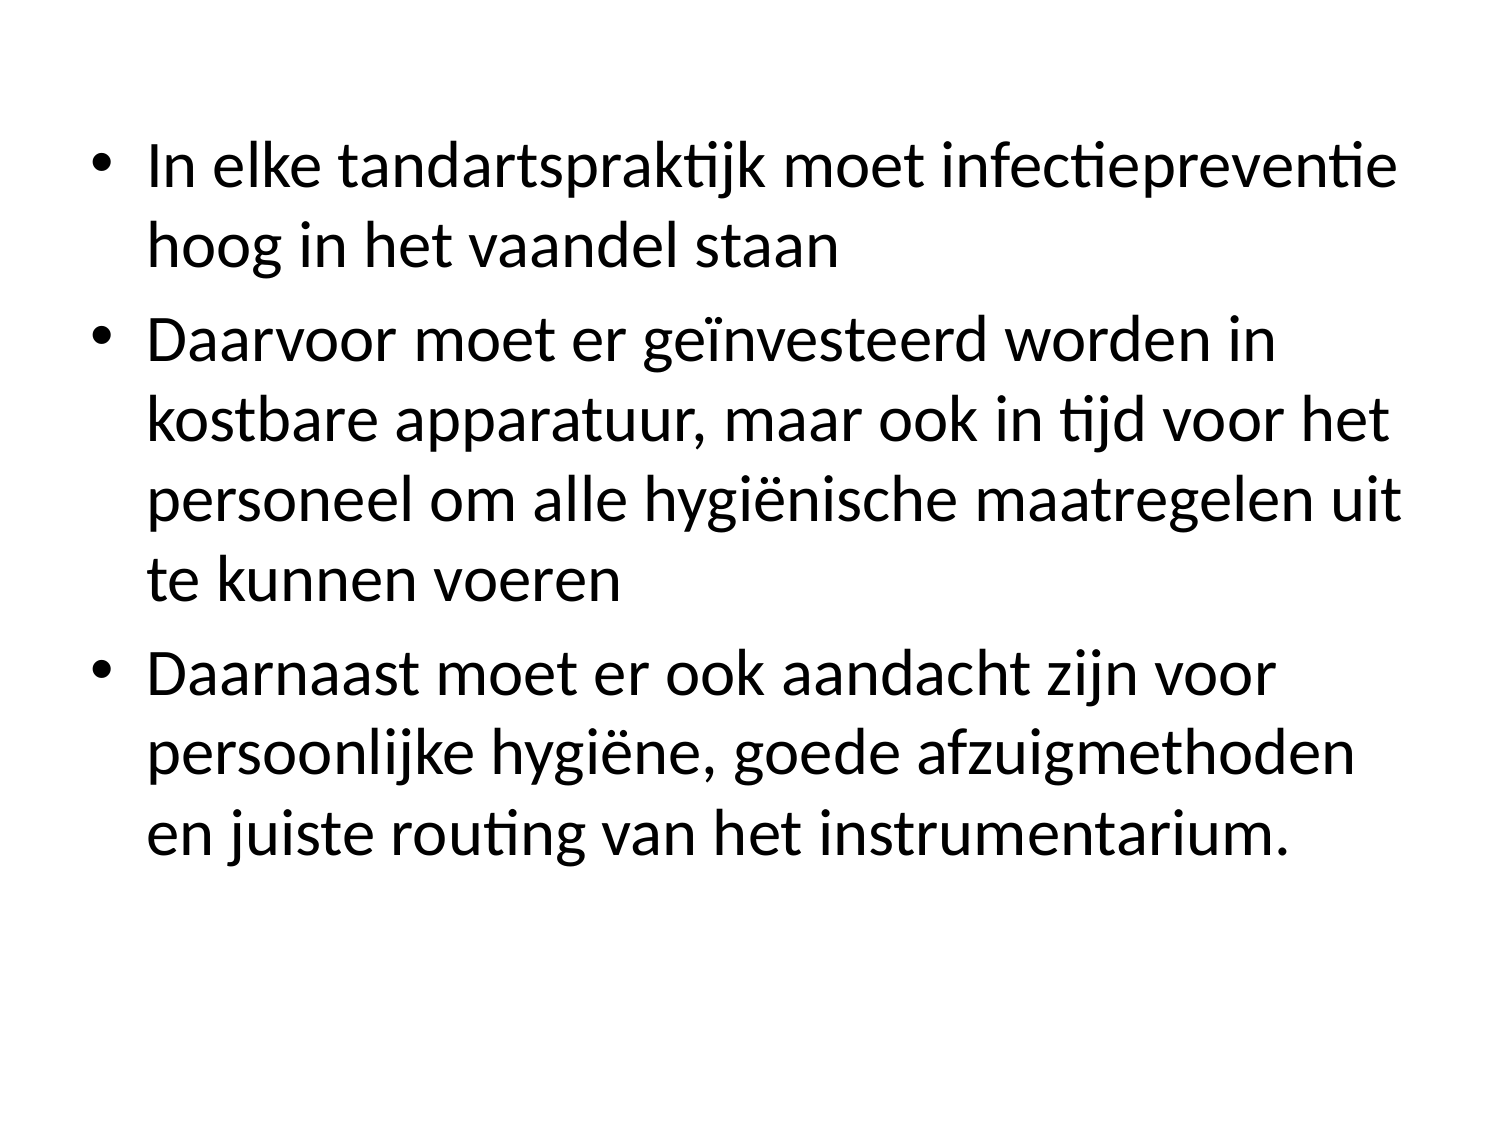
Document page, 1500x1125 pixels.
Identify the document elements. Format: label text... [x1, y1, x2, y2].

list In elke tandartspraktijk moet infectiepreventie hoog in het vaandel staan Daarvoor moet er geïnvesteerd worden in kostbare apparatuur, maar ook in tijd voor het personeel om alle hygiënische maatregelen uit te kunnen voeren Daarnaast moet er ook aandacht zijn voor persoonlijke hygiëne, goede afzuigmethoden en juiste routing van het instrumentarium. [75, 113, 1425, 1005]
